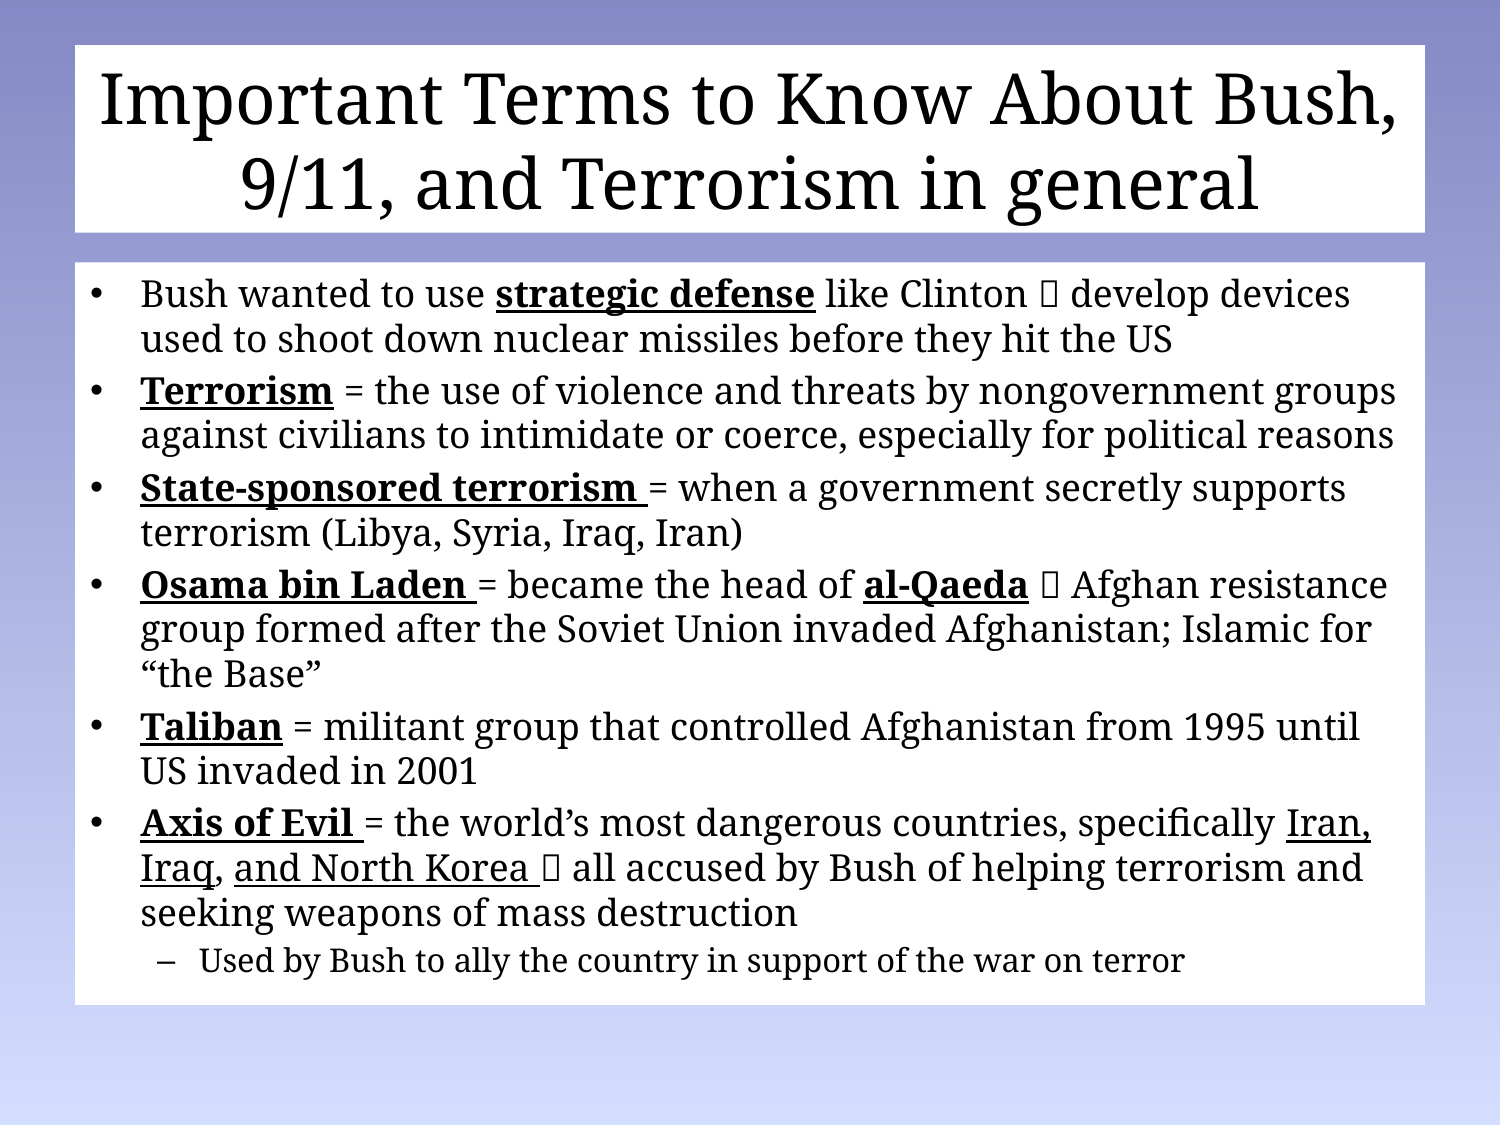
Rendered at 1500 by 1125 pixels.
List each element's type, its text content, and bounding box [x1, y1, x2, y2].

list Bush wanted to use strategic defense like Clinton  develop devices used to shoot down nuclear missiles before they hit the US Terrorism = the use of violence and threats by nongovernment groups against civilians to intimidate or coerce, especially for political reasons State-sponsored terrorism = when a government secretly supports terrorism (Libya, Syria, Iraq, Iran) Osama bin Laden = became the head of al-Qaeda  Afghan resistance group formed after the Soviet Union invaded Afghanistan; Islamic for “the Base” Taliban = militant group that controlled Afghanistan from 1995 until US invaded in 2001 Axis of Evil = the world’s most dangerous countries, specifically Iran, Iraq, and North Korea  all accused by Bush of helping terrorism and seeking weapons of mass destruction Used by Bush to ally the country in support of the war on terror [75, 262, 1425, 1005]
title Important Terms to Know About Bush, 9/11, and Terrorism in general [75, 45, 1425, 233]
